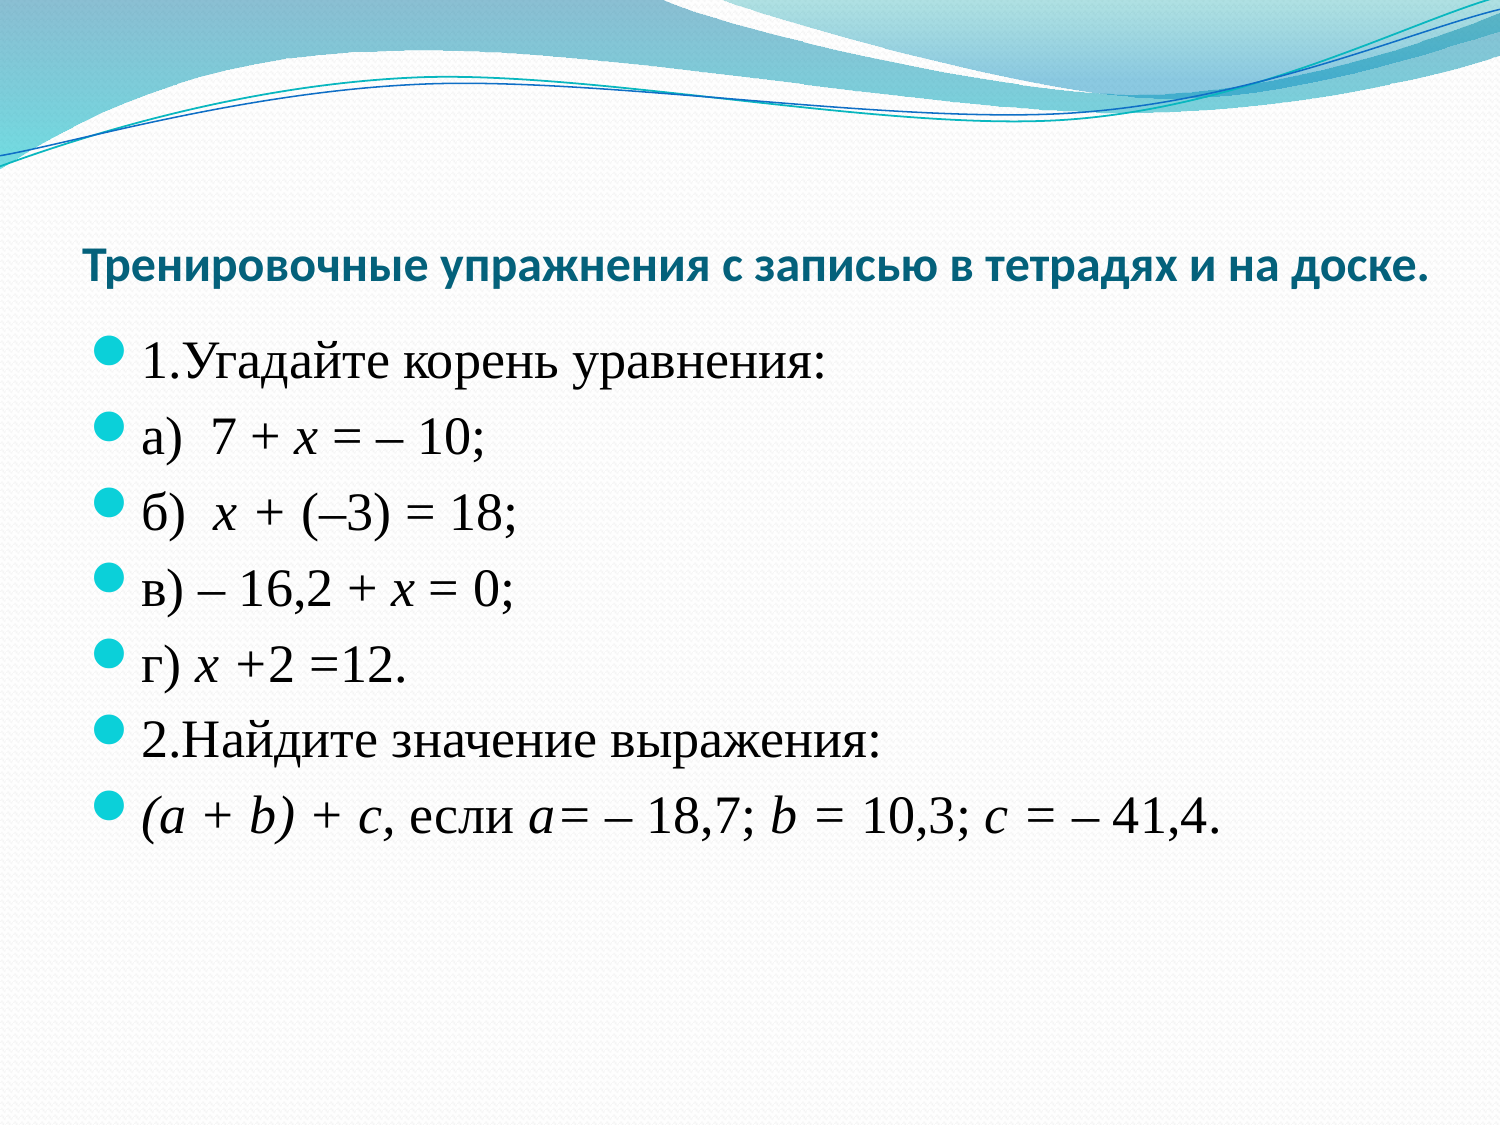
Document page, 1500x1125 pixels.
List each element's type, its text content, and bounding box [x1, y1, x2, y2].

list 1.Угадайте корень уравнения: а) 7 + х = – 10; б) х + (–3) = 18; в) – 16,2 + х = 0; г) х +2 =12. 2.Найдите значение выражения: (а + b) + c, если а= – 18,7; b = 10,3; c = – 41,4. [75, 317, 1425, 1038]
title Тренировочные упражнения с записью в тетрадях и на доске. [82, 164, 1432, 352]
